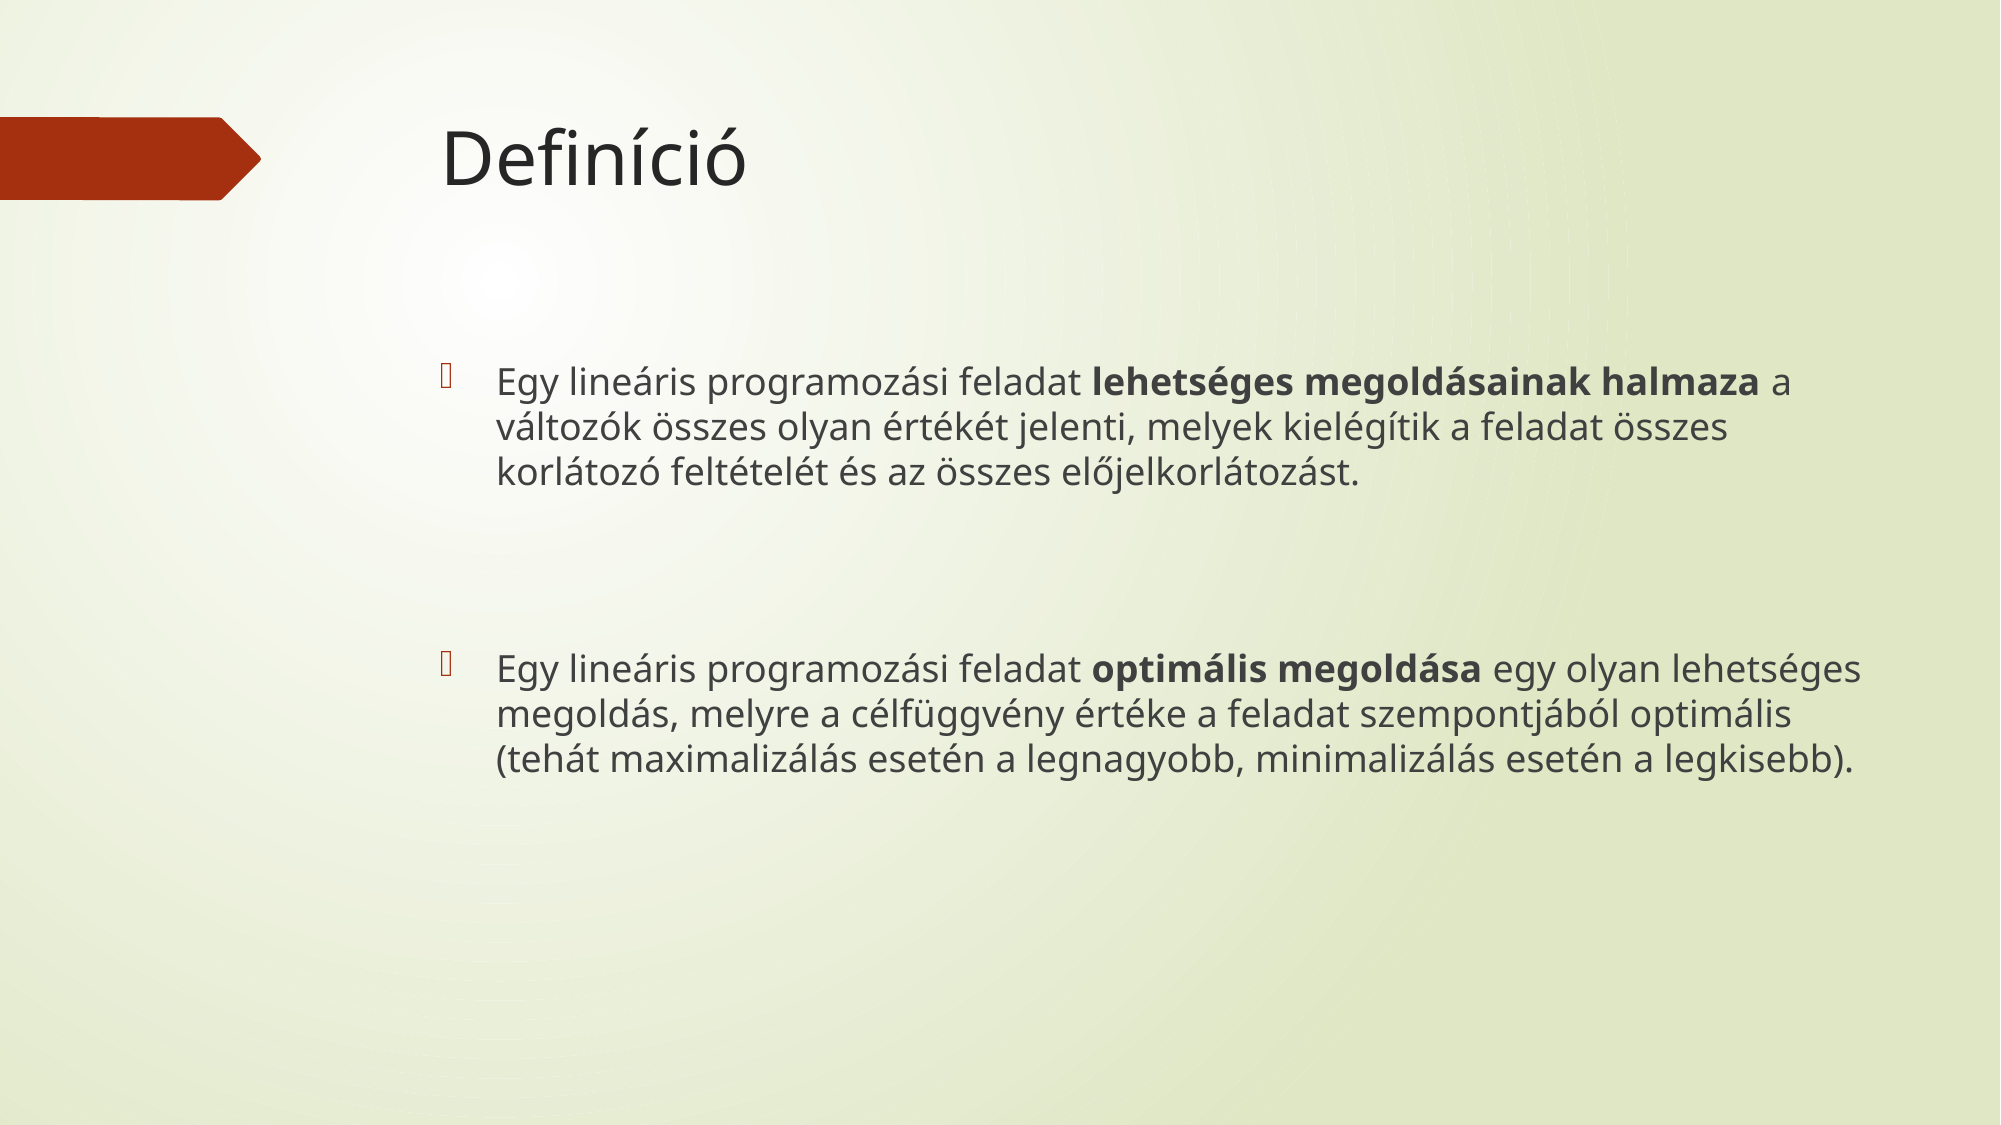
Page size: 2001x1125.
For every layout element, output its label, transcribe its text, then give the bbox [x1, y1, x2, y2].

title Definíció [425, 102, 1888, 313]
list Egy lineáris programozási feladat lehetséges megoldásainak halmaza a változók összes olyan értékét jelenti, melyek kielégítik a feladat összes korlátozó feltételét és az összes előjelkorlátozást. Egy lineáris programozási feladat optimális megoldása egy olyan lehetséges megoldás, melyre a célfüggvény értéke a feladat szempontjából optimális (tehát maximalizálás esetén a legnagyobb, minimalizálás esetén a legkisebb). [424, 350, 1888, 970]
